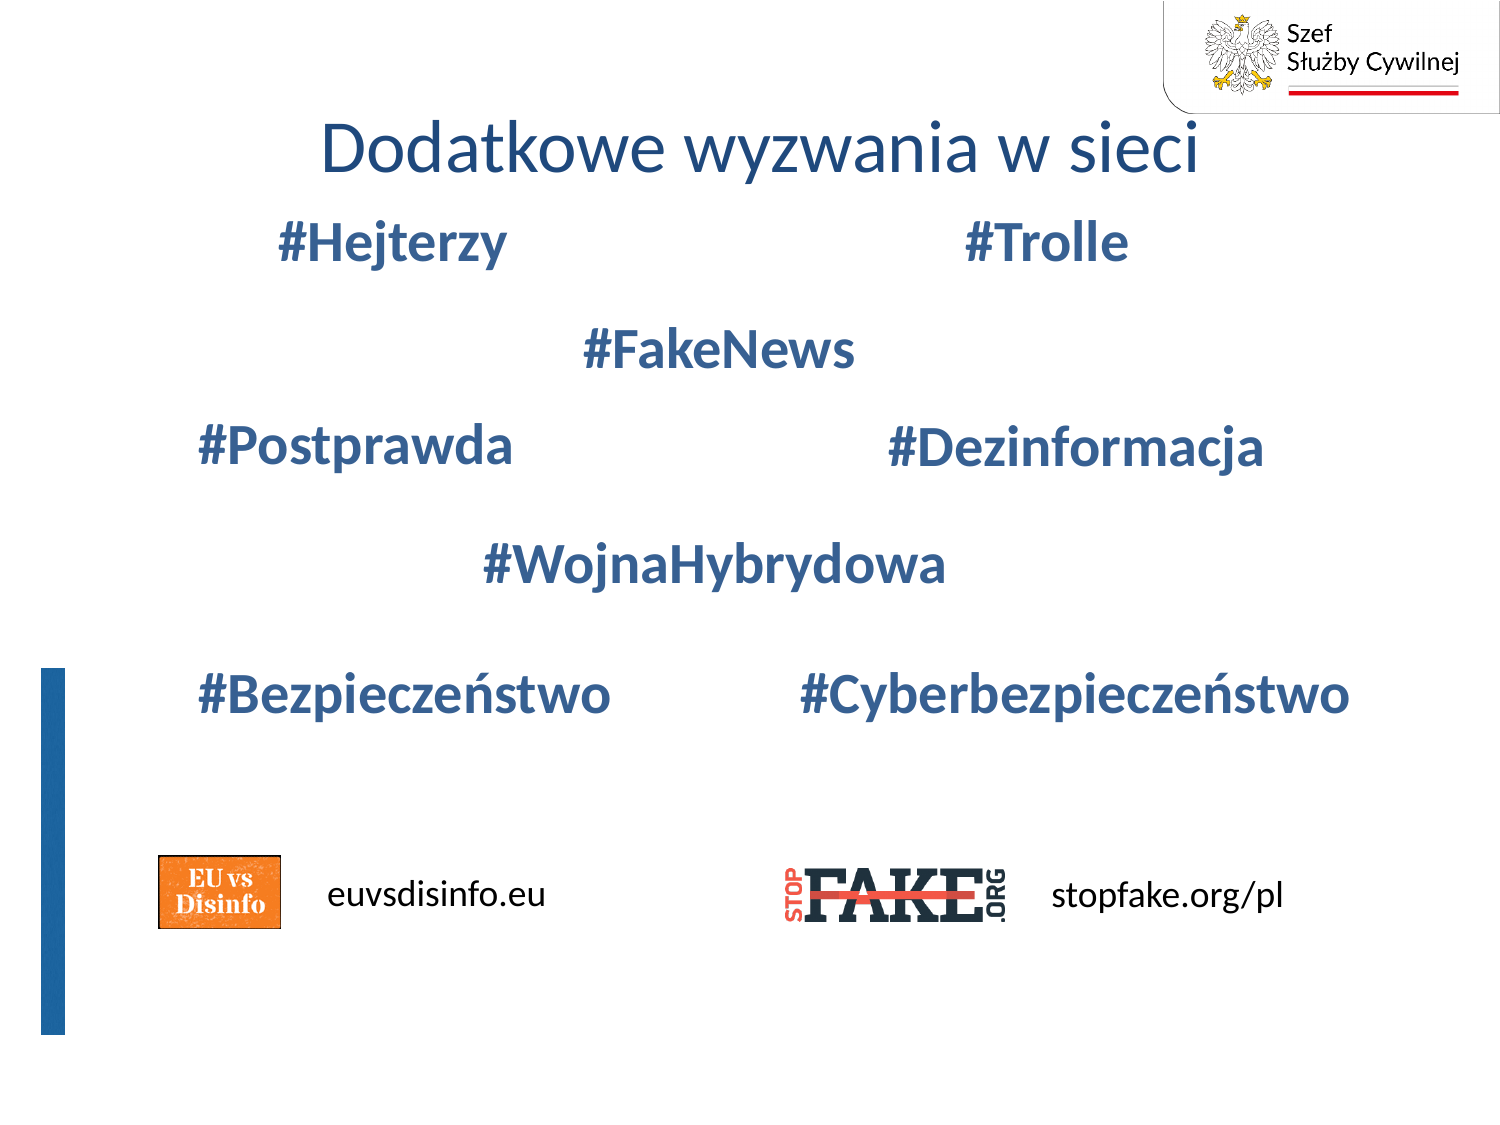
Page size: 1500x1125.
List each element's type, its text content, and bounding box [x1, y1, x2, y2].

title Dodatkowe wyzwania w sieci [111, 90, 1411, 215]
picture [1163, 0, 1500, 114]
picture [158, 855, 281, 929]
text_box #Postprawda [183, 399, 608, 516]
text_box #Cyberbezpieczeństwo [810, 647, 1411, 764]
text_box euvsdisinfo.eu [312, 861, 562, 922]
text_box #FakeNews [568, 302, 882, 398]
text_box #Trolle [950, 195, 1329, 290]
picture [41, 668, 65, 1035]
text_box stopfake.org/pl [1036, 863, 1299, 923]
text_box #Dezinformacja [874, 400, 1298, 491]
picture [785, 864, 1005, 926]
text_box #Bezpieczeństwo [183, 647, 810, 764]
text_box #Hejterzy [263, 195, 577, 291]
text_box #WojnaHybrydowa [468, 517, 977, 634]
